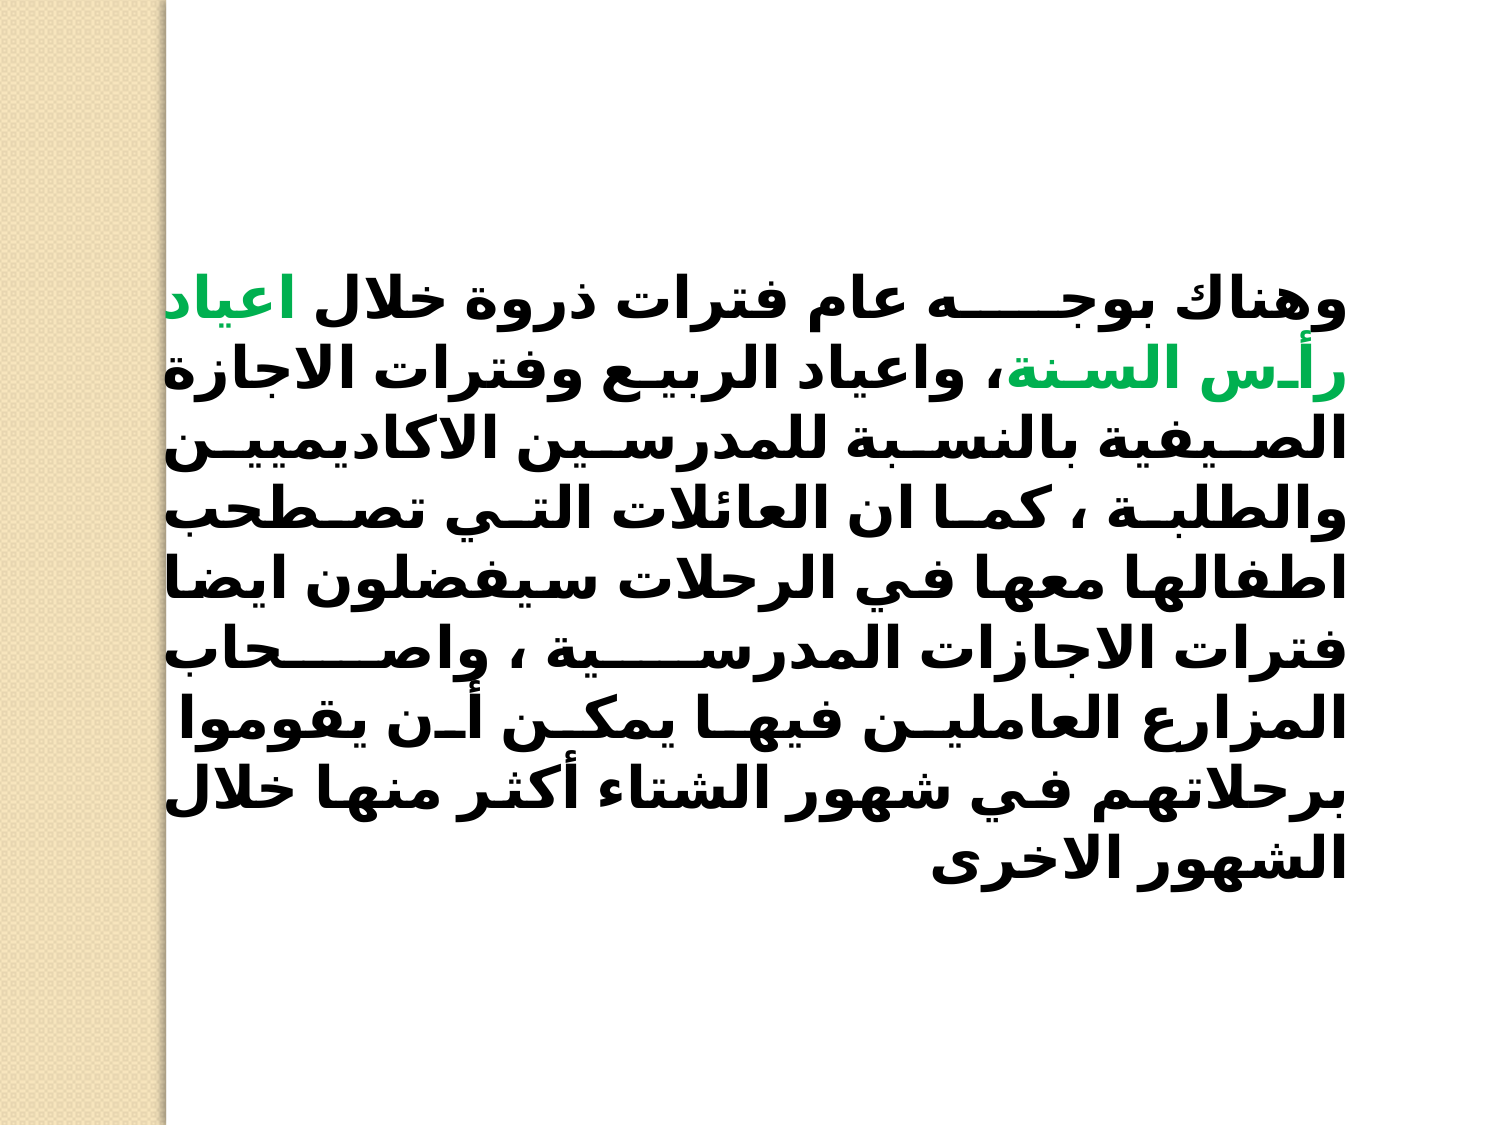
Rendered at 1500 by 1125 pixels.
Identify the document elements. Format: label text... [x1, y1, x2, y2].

text_box وهناك بوجه عام فترات ذروة خلال اعياد رأس السنة، واعياد الربيع وفترات الاجازة الصيفية بالنسبة للمدرسين الاكاديميين والطلبة ، كما ان العائلات التي تصطحب اطفالها معها في الرحلات سيفضلون ايضا فترات الاجازات المدرسية ، واصحاب المزارع العاملين فيها يمكن أن يقوموا برحلاتهم في شهور الشتاء أكثر منها خلال الشهور الاخرى [147, 253, 1365, 898]
